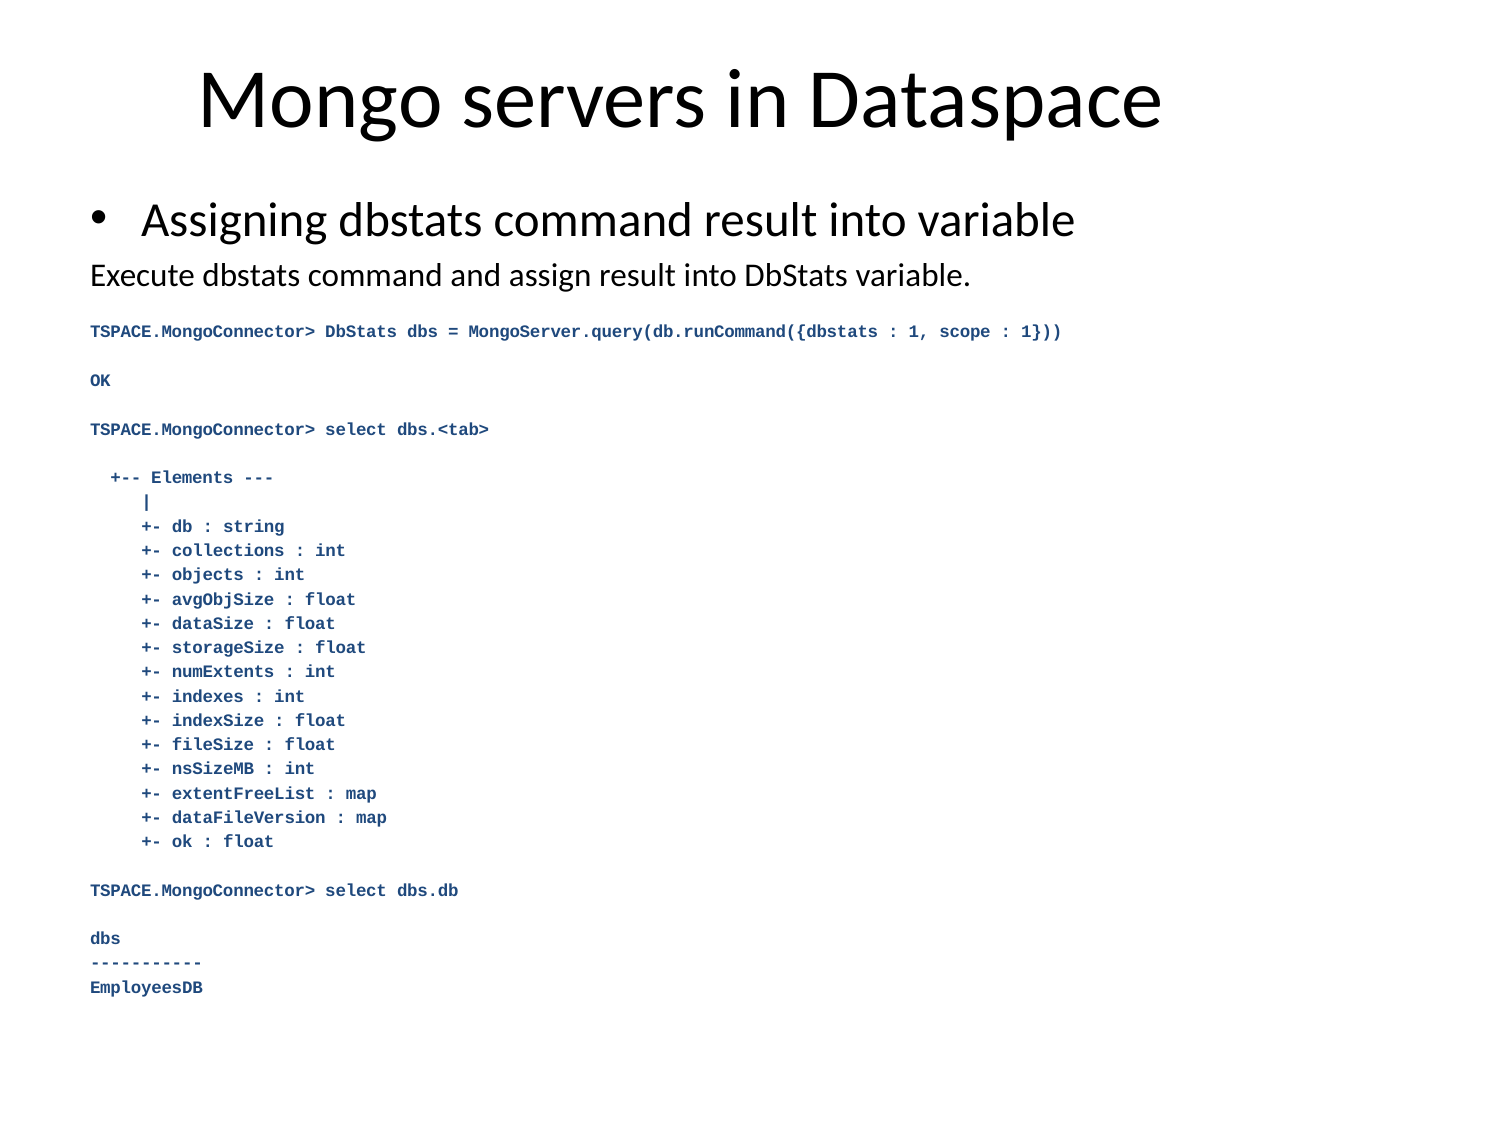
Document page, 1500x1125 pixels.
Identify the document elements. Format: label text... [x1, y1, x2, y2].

title Mongo servers in Dataspace [75, 35, 1425, 153]
list Assigning dbstats command result into variable Execute dbstats command and assign result into DbStats variable. TSPACE.MongoConnector> DbStats dbs = MongoServer.query(db.runCommand({dbstats : 1, scope : 1})) OK TSPACE.MongoConnector> select dbs.<tab> +-- Elements --- | +- db : string +- collections : int +- objects : int +- avgObjSize : float +- dataSize : float +- storageSize : float +- numExtents : int +- indexes : int +- indexSize : float +- fileSize : float +- nsSizeMB : int +- extentFreeList : map +- dataFileVersion : map +- ok : float TSPACE.MongoConnector> select dbs.db dbs ----------- EmployeesDB [75, 180, 1425, 1005]
